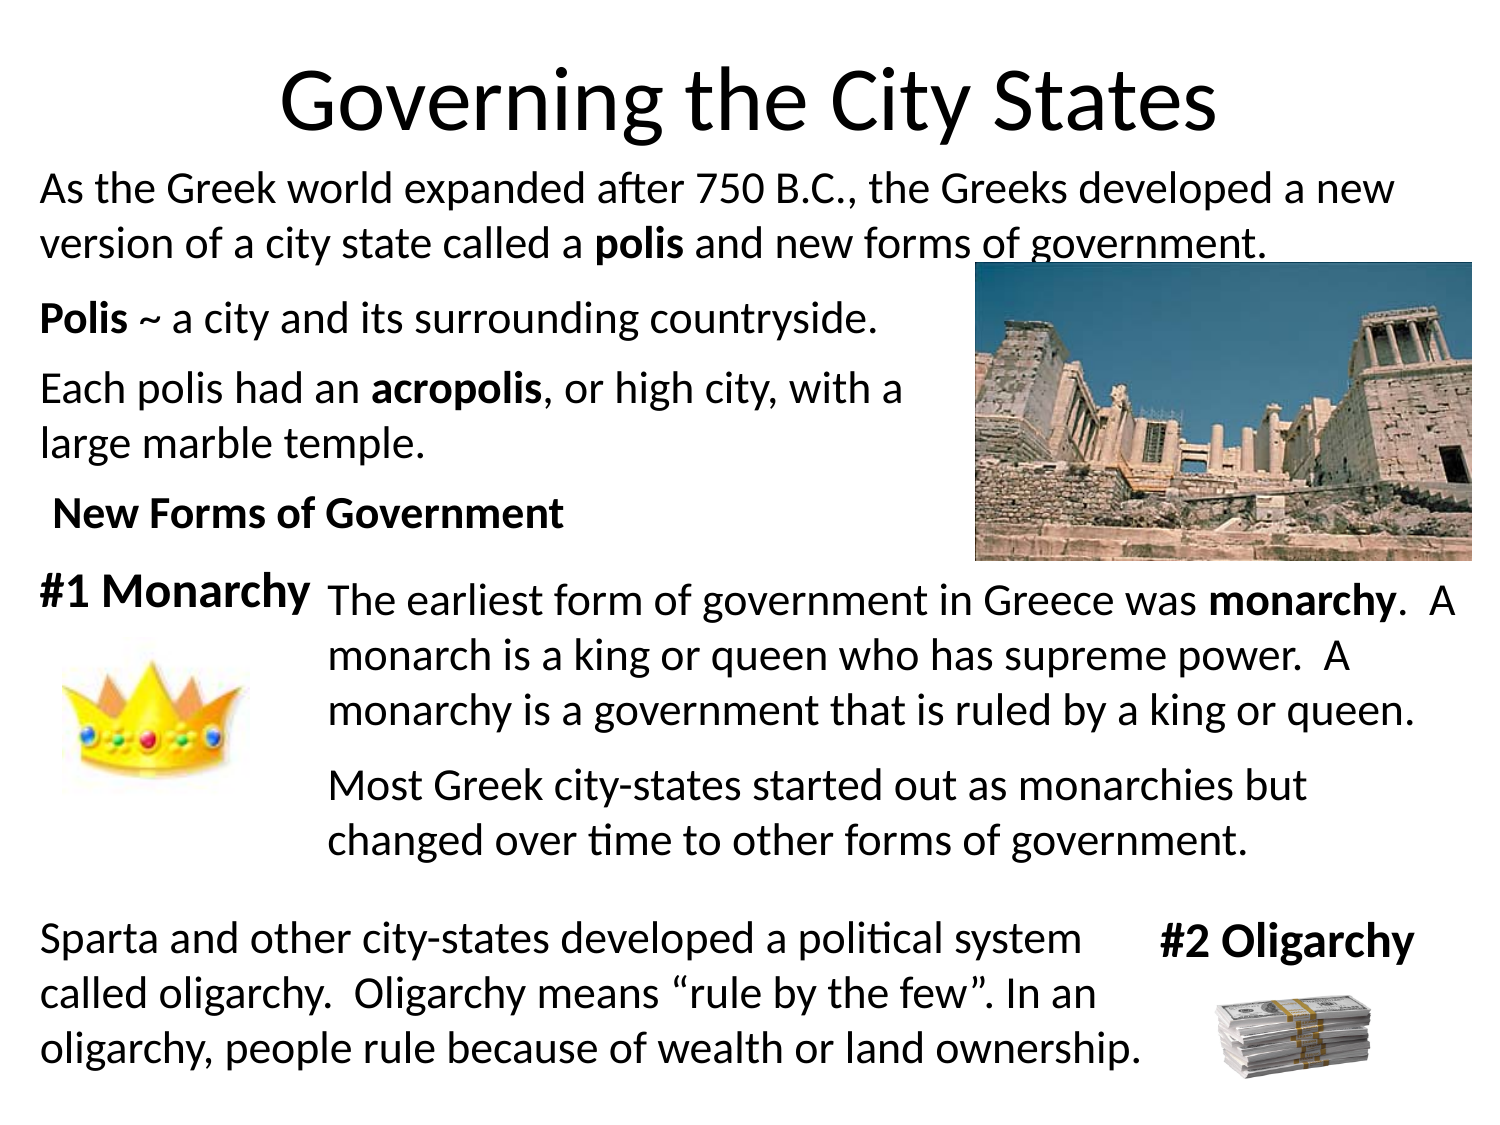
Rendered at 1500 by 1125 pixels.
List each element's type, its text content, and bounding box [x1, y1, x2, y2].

picture [974, 262, 1473, 561]
text_box As the Greek world expanded after 750 B.C., the Greeks developed a new version of a city state called a polis and new forms of government. Polis ~ a city and its surrounding countryside. [24, 149, 1463, 349]
picture [62, 637, 251, 826]
text_box The earliest form of government in Greece was monarchy. A monarch is a king or queen who has supreme power. A monarchy is a government that is ruled by a king or queen. Most Greek city-states started out as monarchies but changed over time to other forms of government. [312, 562, 1475, 873]
title Governing the City States [75, 0, 1425, 149]
text_box #1 Monarchy [24, 549, 538, 625]
text_box New Forms of Government [37, 474, 613, 545]
text_box #2 Oligarchy [1099, 899, 1475, 975]
text_box Each polis had an acropolis, or high city, with a large marble temple. [24, 349, 969, 475]
picture [1212, 987, 1385, 1085]
text_box Sparta and other city-states developed a political system called oligarchy. Oligarchy means “rule by the few”. In an oligarchy, people rule because of wealth or land ownership. [24, 900, 1175, 1080]
